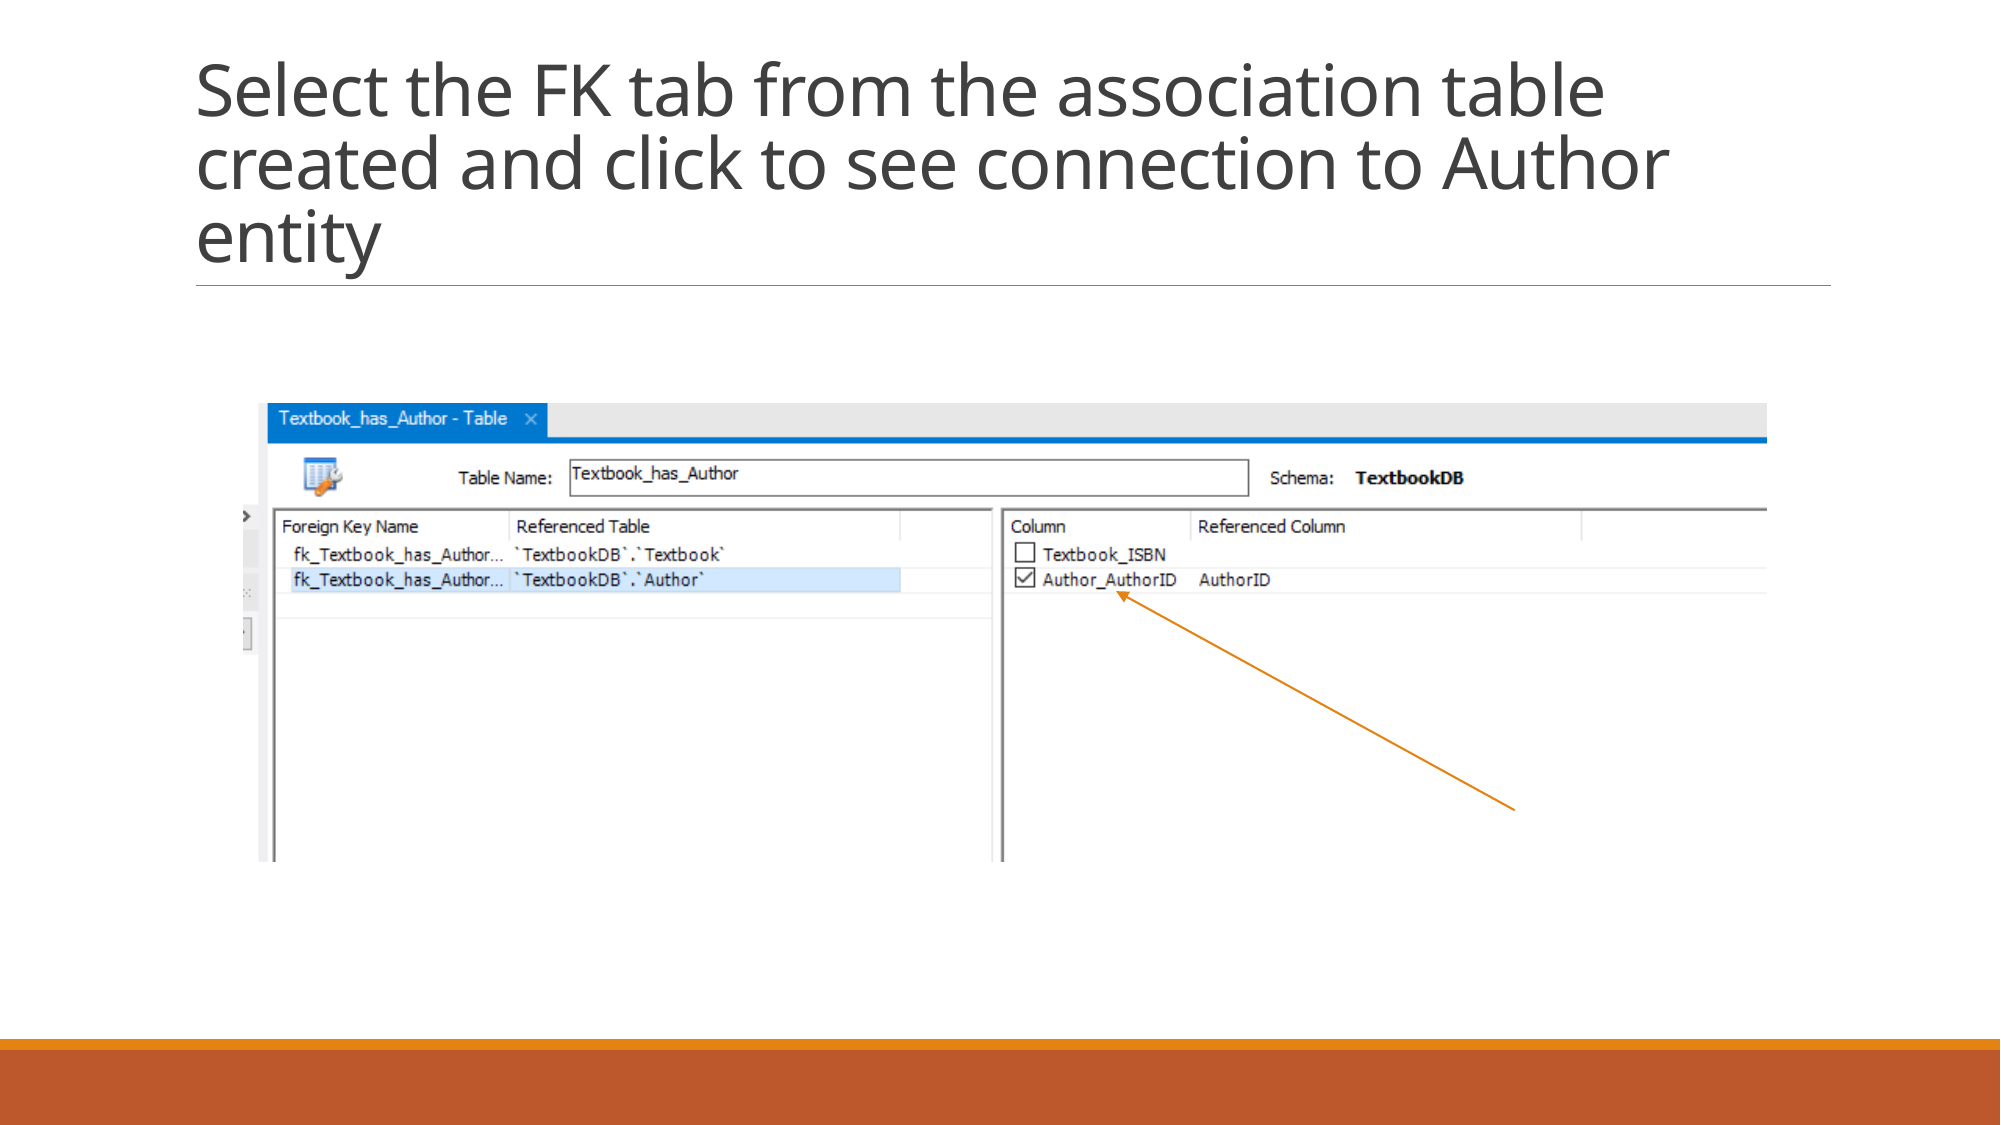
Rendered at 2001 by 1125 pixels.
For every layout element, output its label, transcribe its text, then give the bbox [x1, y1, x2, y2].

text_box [1115, 590, 1516, 811]
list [242, 403, 1768, 863]
title Select the FK tab from the association table created and click to see connection to Author entity [180, 47, 1830, 285]
